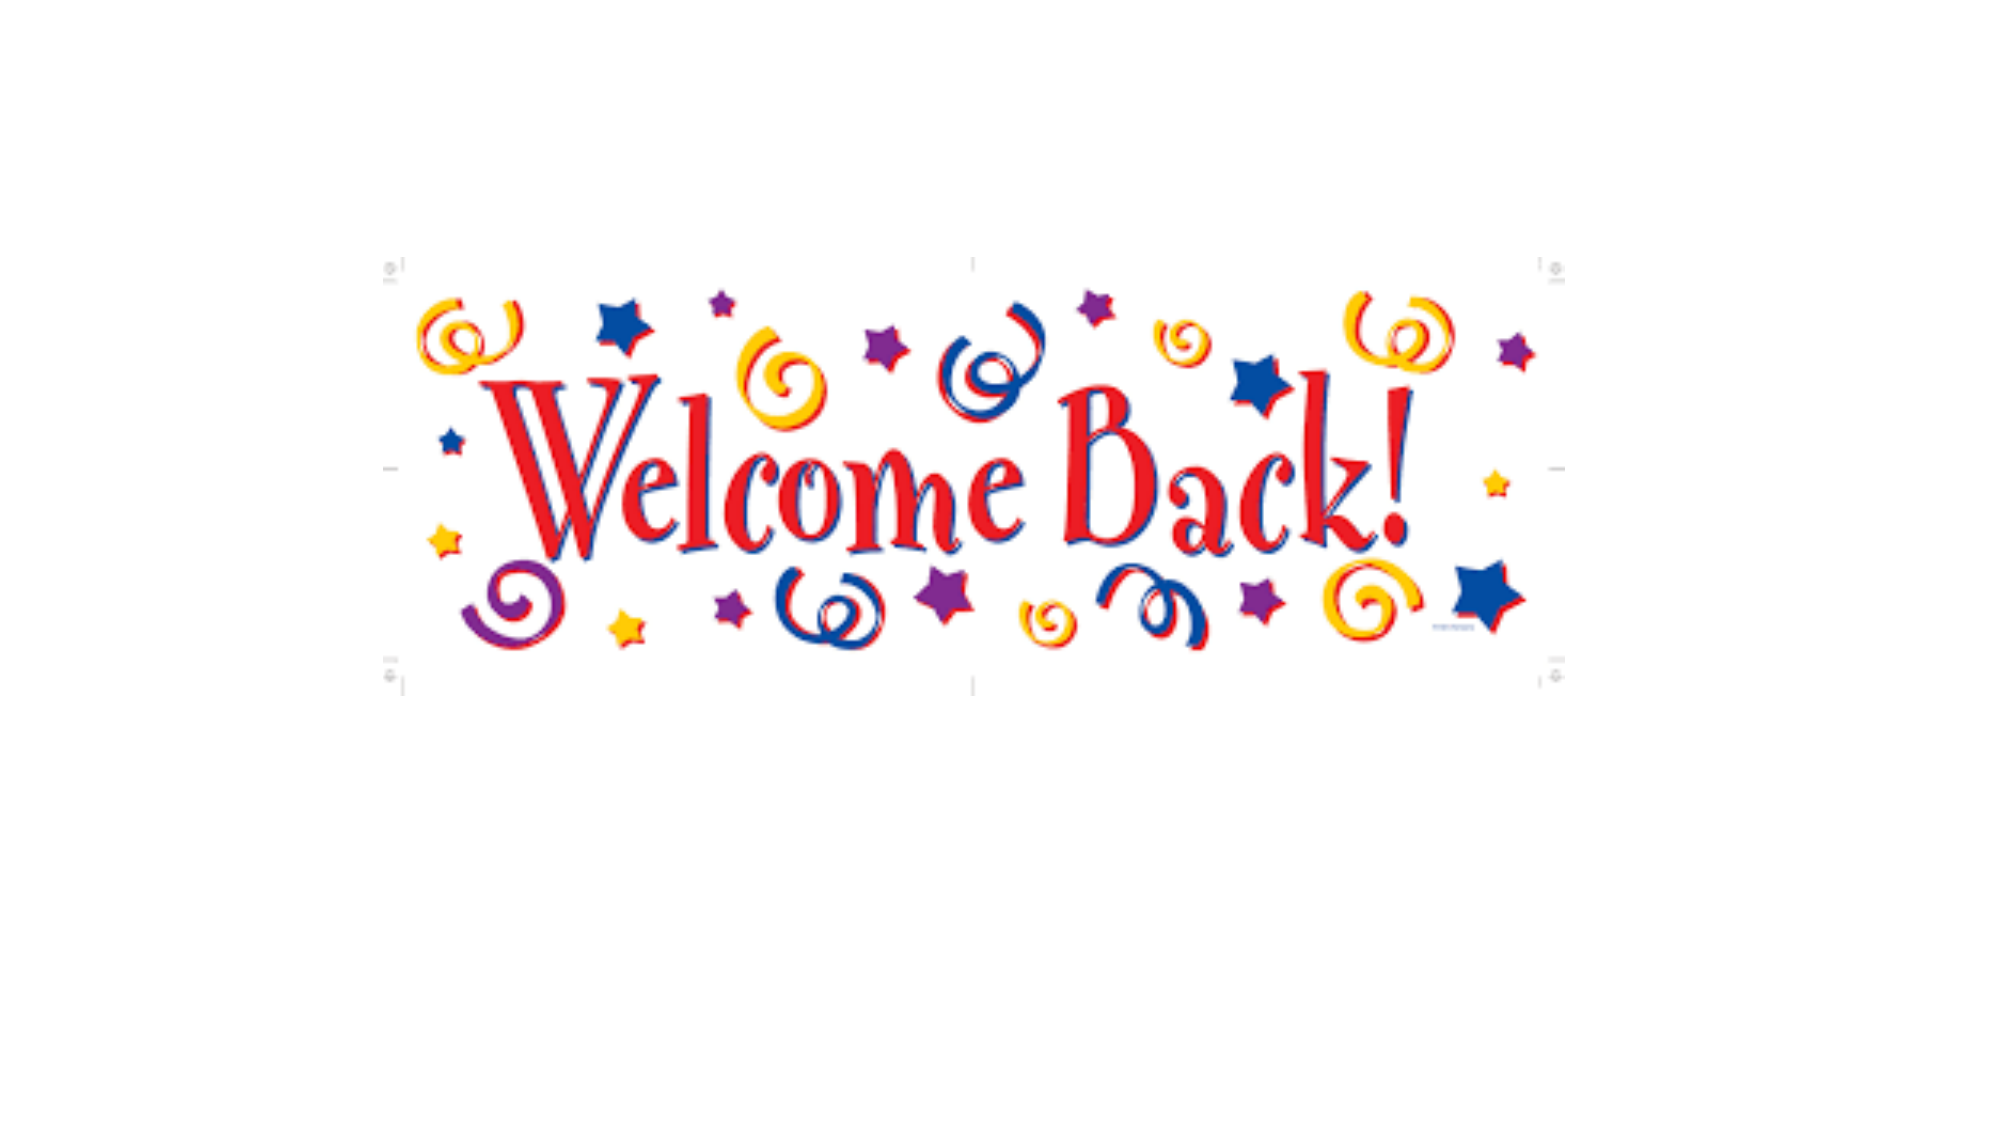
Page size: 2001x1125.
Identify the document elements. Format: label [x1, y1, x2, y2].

picture [383, 257, 1565, 696]
